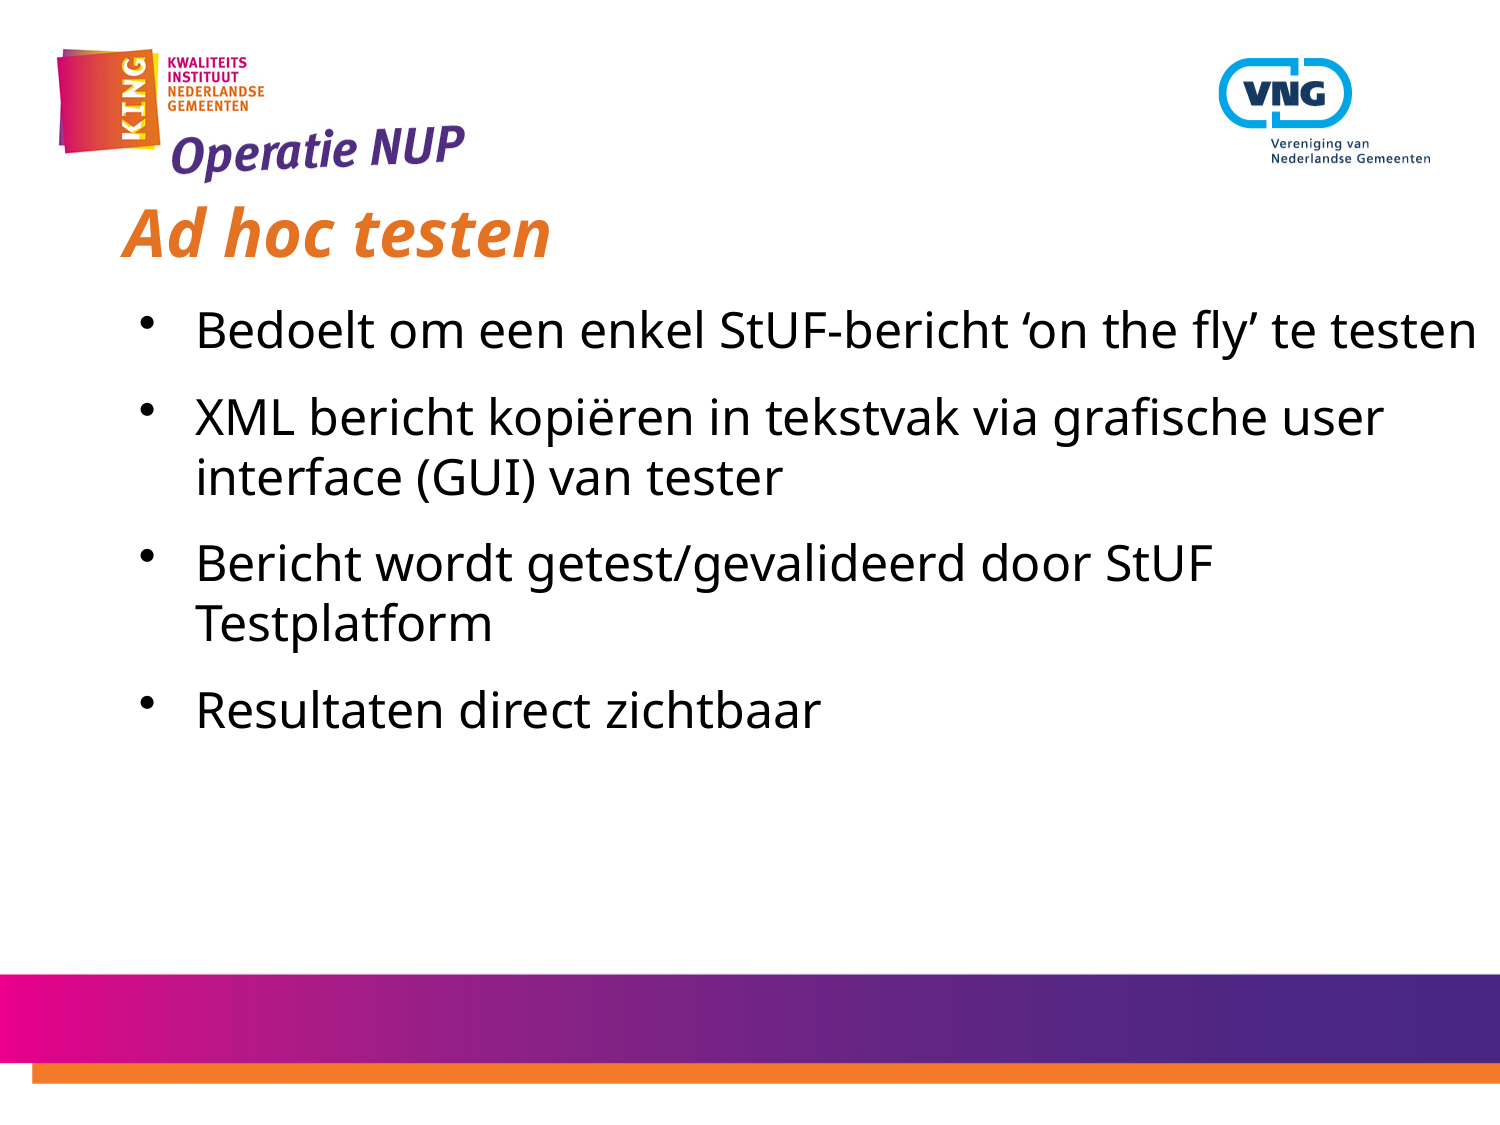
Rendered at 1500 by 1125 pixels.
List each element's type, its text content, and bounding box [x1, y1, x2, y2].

title Ad hoc testen [109, 170, 1413, 291]
list Bedoelt om een enkel StUF-bericht ‘on the fly’ te testen XML bericht kopiëren in tekstvak via grafische user interface (GUI) van tester Bericht wordt getest/gevalideerd door StUF Testplatform Resultaten direct zichtbaar [123, 290, 1500, 883]
picture [0, 0, 1500, 1125]
